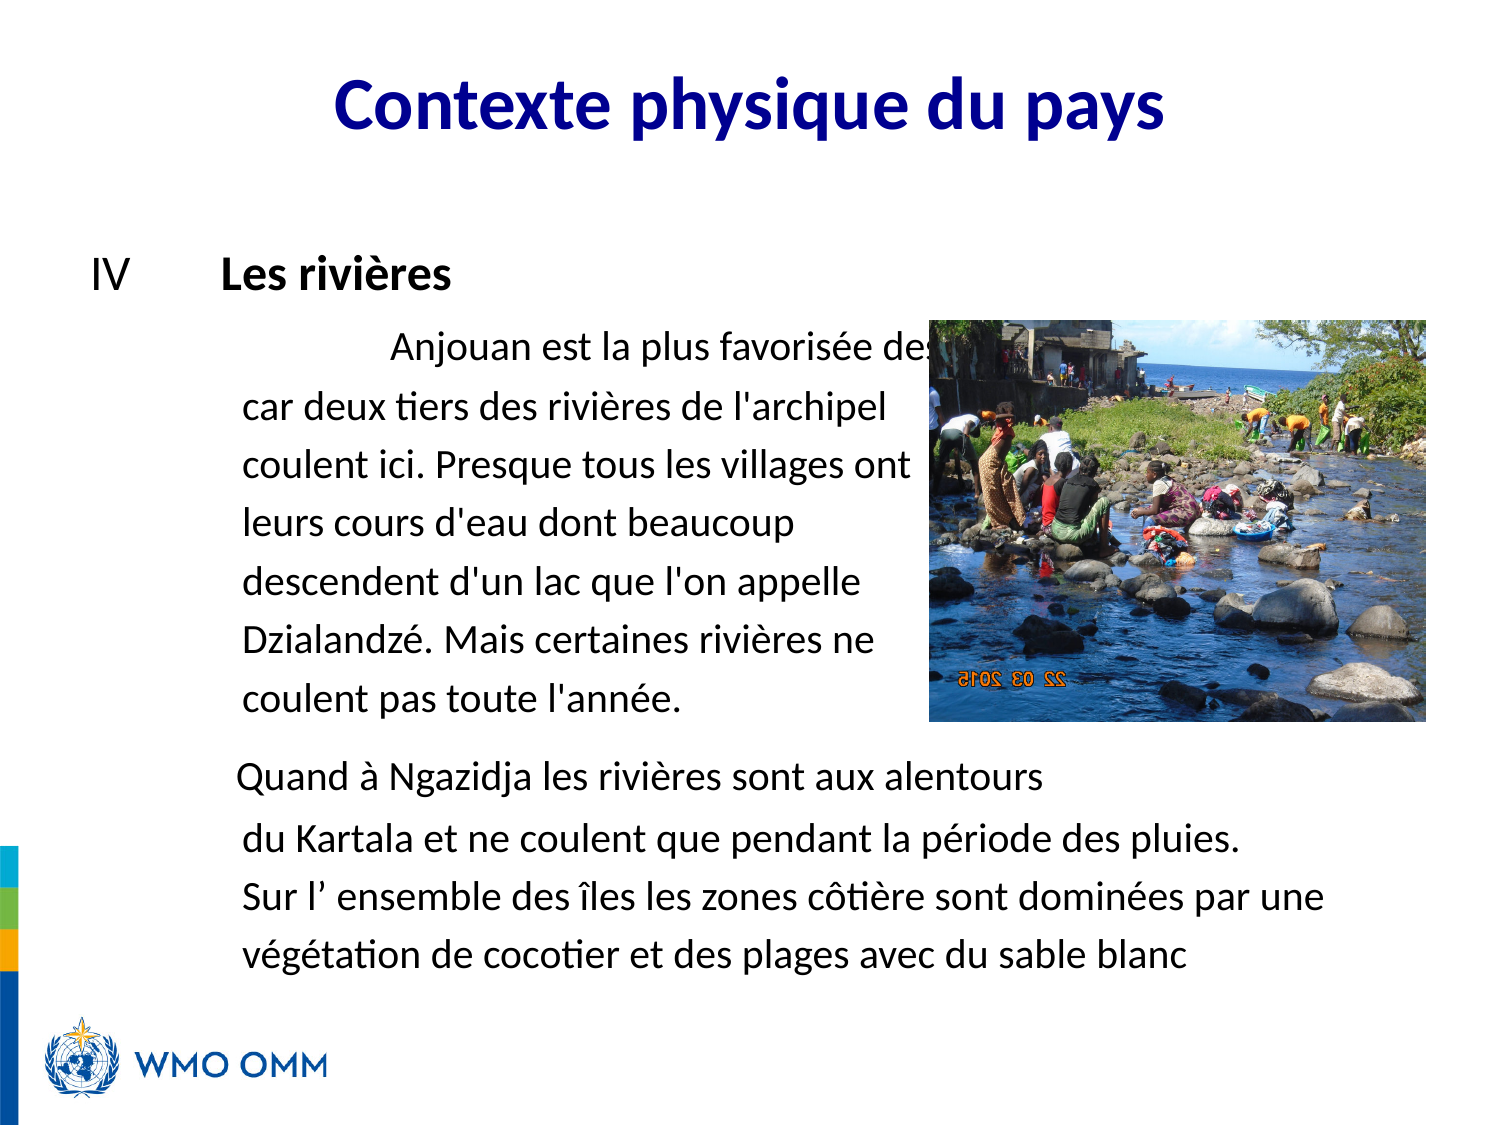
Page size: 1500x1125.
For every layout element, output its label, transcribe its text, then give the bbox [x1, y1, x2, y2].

picture [0, 845, 327, 1125]
title Contexte physique du pays [75, 45, 1425, 232]
list IV Les rivières Anjouan est la plus favorisée des îles car deux tiers des rivières de l'archipel coulent ici. Presque tous les villages ont leurs cours d'eau dont beaucoup descendent d'un lac que l'on appelle Dzialandzé. Mais certaines rivières ne coulent pas toute l'année. Quand à Ngazidja les rivières sont aux alentours du Kartala et ne coulent que pendant la période des pluies. Sur l’ ensemble des îles les zones côtière sont dominées par une végétation de cocotier et des plages avec du sable blanc [75, 232, 1425, 1005]
picture [928, 320, 1426, 723]
